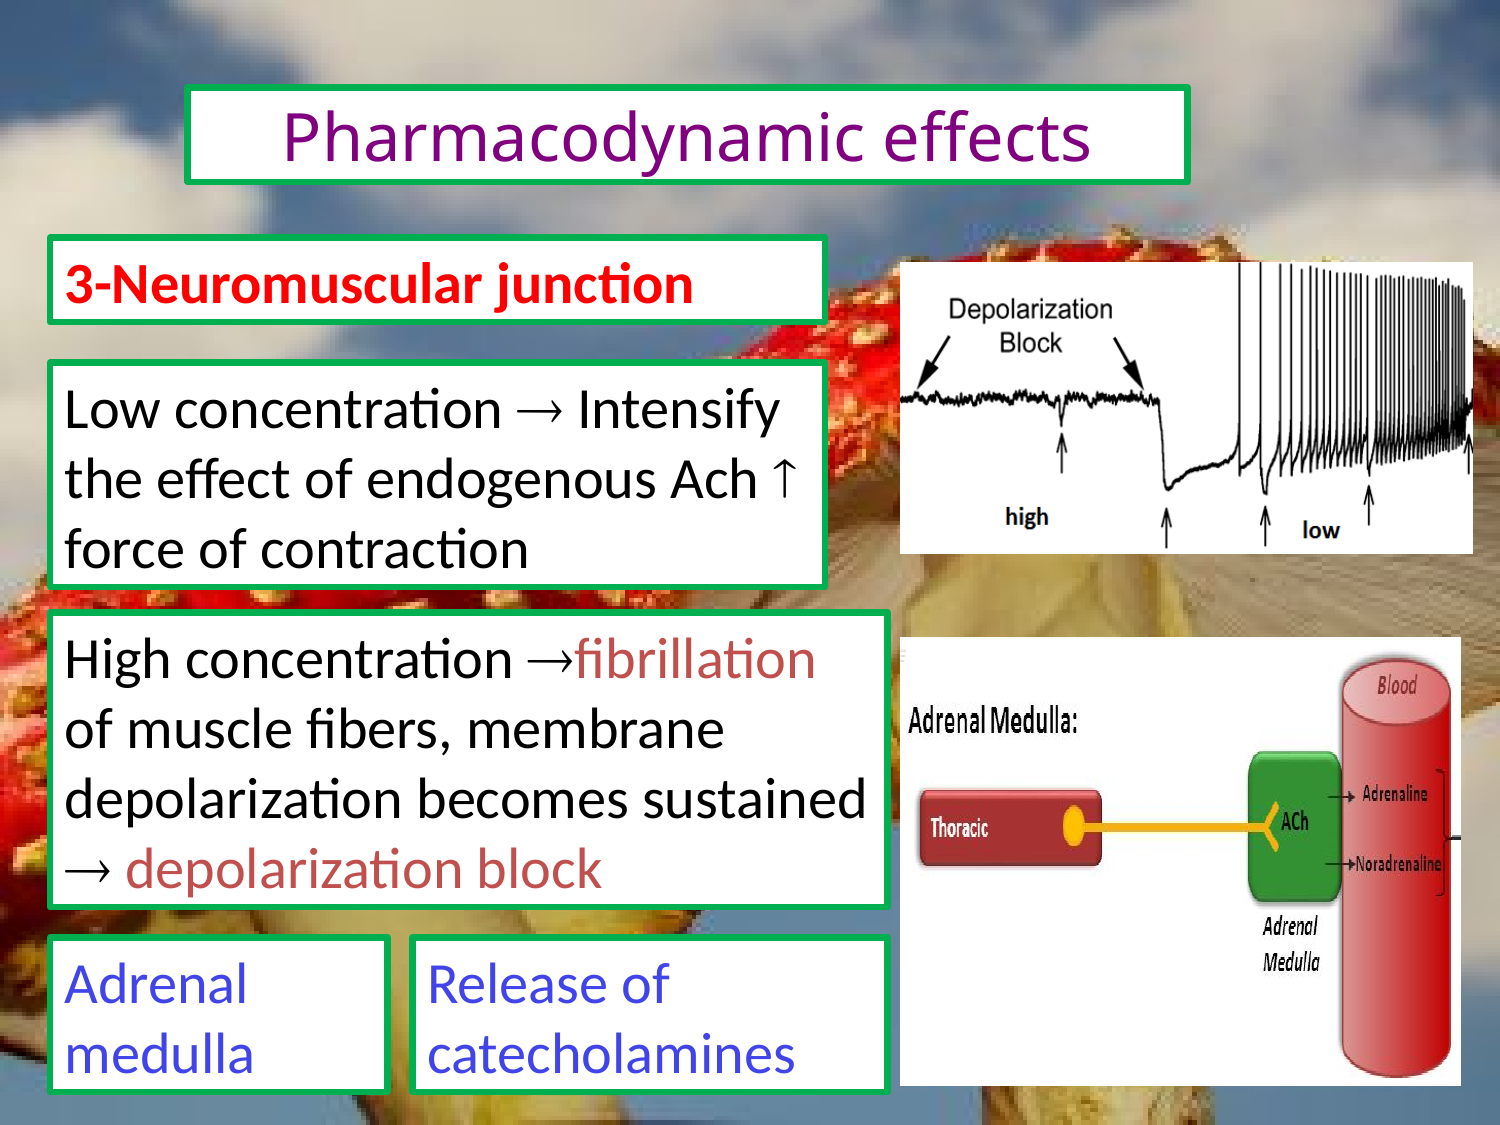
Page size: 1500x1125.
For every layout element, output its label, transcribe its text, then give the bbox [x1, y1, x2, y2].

text_box 3-Neuromuscular junction [50, 237, 825, 323]
text_box Low concentration  Intensify the effect of endogenous Ach  force of contraction [50, 362, 825, 588]
text_box High concentration fibrillation of muscle fibers, membrane depolarization becomes sustained  depolarization block [49, 612, 888, 908]
text_box Adrenal medulla [50, 937, 388, 1093]
text_box Pharmacodynamic effects [187, 87, 1188, 183]
text_box Release of catecholamines [412, 937, 888, 1093]
picture [0, 0, 1500, 1125]
